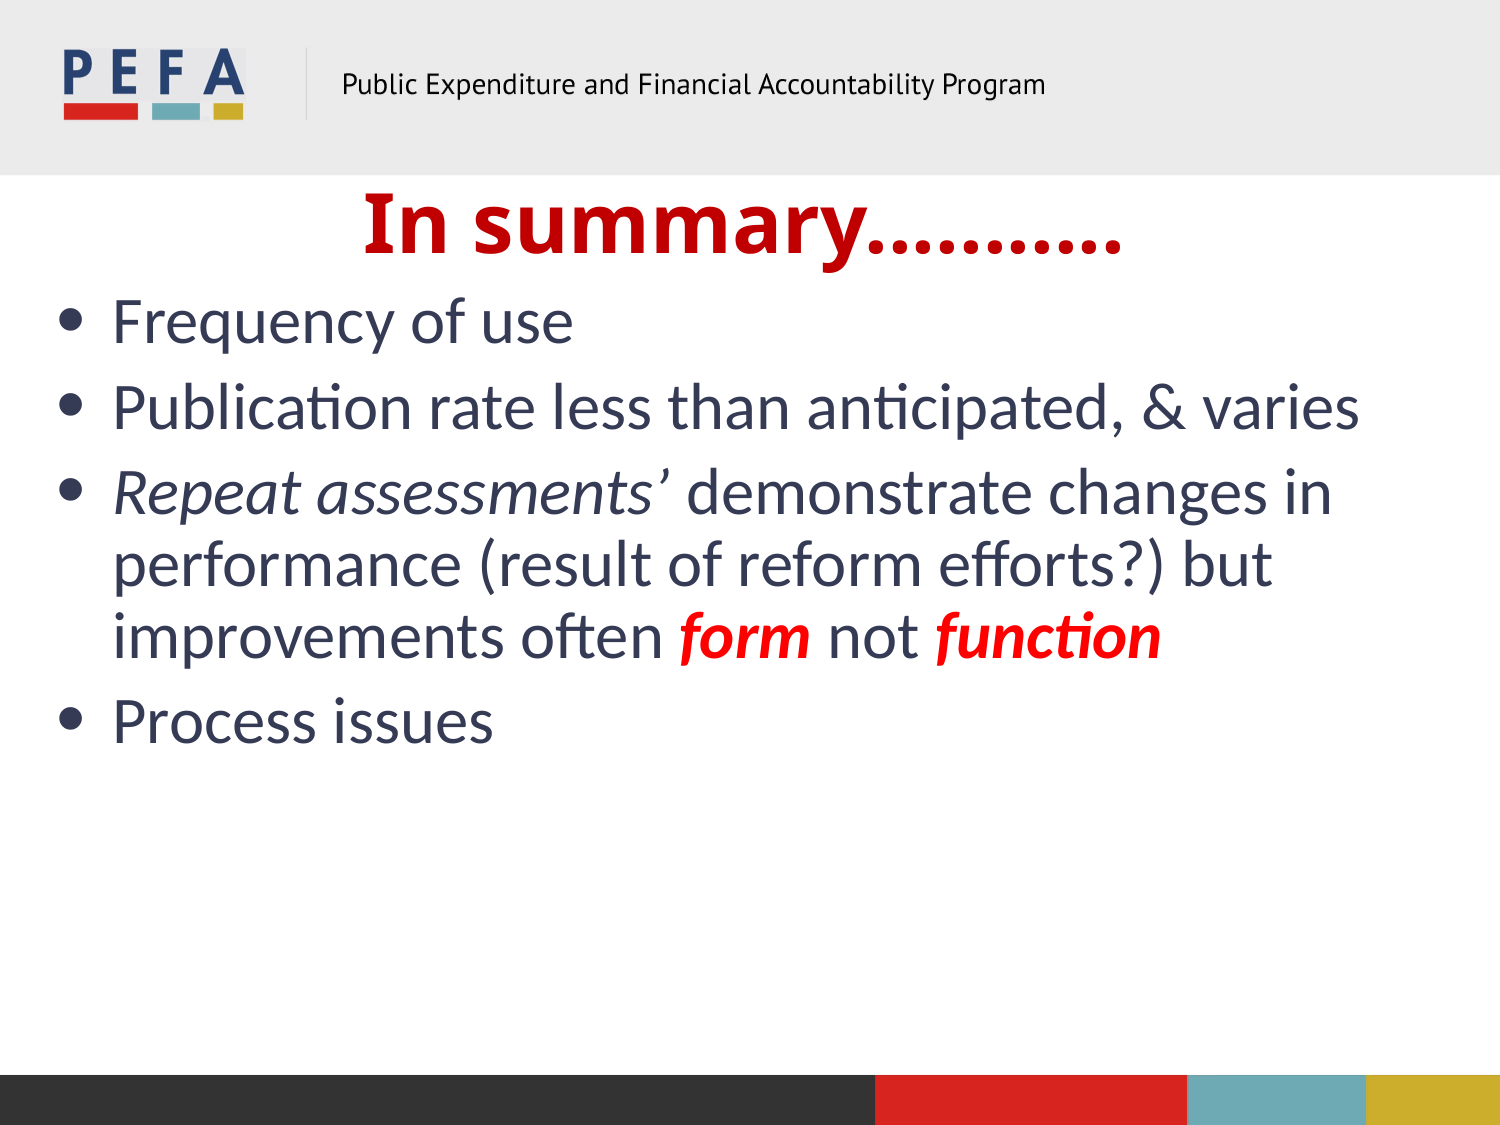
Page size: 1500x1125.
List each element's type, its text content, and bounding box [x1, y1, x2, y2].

list Frequency of use Publication rate less than anticipated, & varies Repeat assessments’ demonstrate changes in performance (result of reform efforts?) but improvements often form not function Process issues [41, 278, 1500, 1047]
picture [0, 0, 1500, 1125]
title In summary........... [64, 148, 1426, 278]
